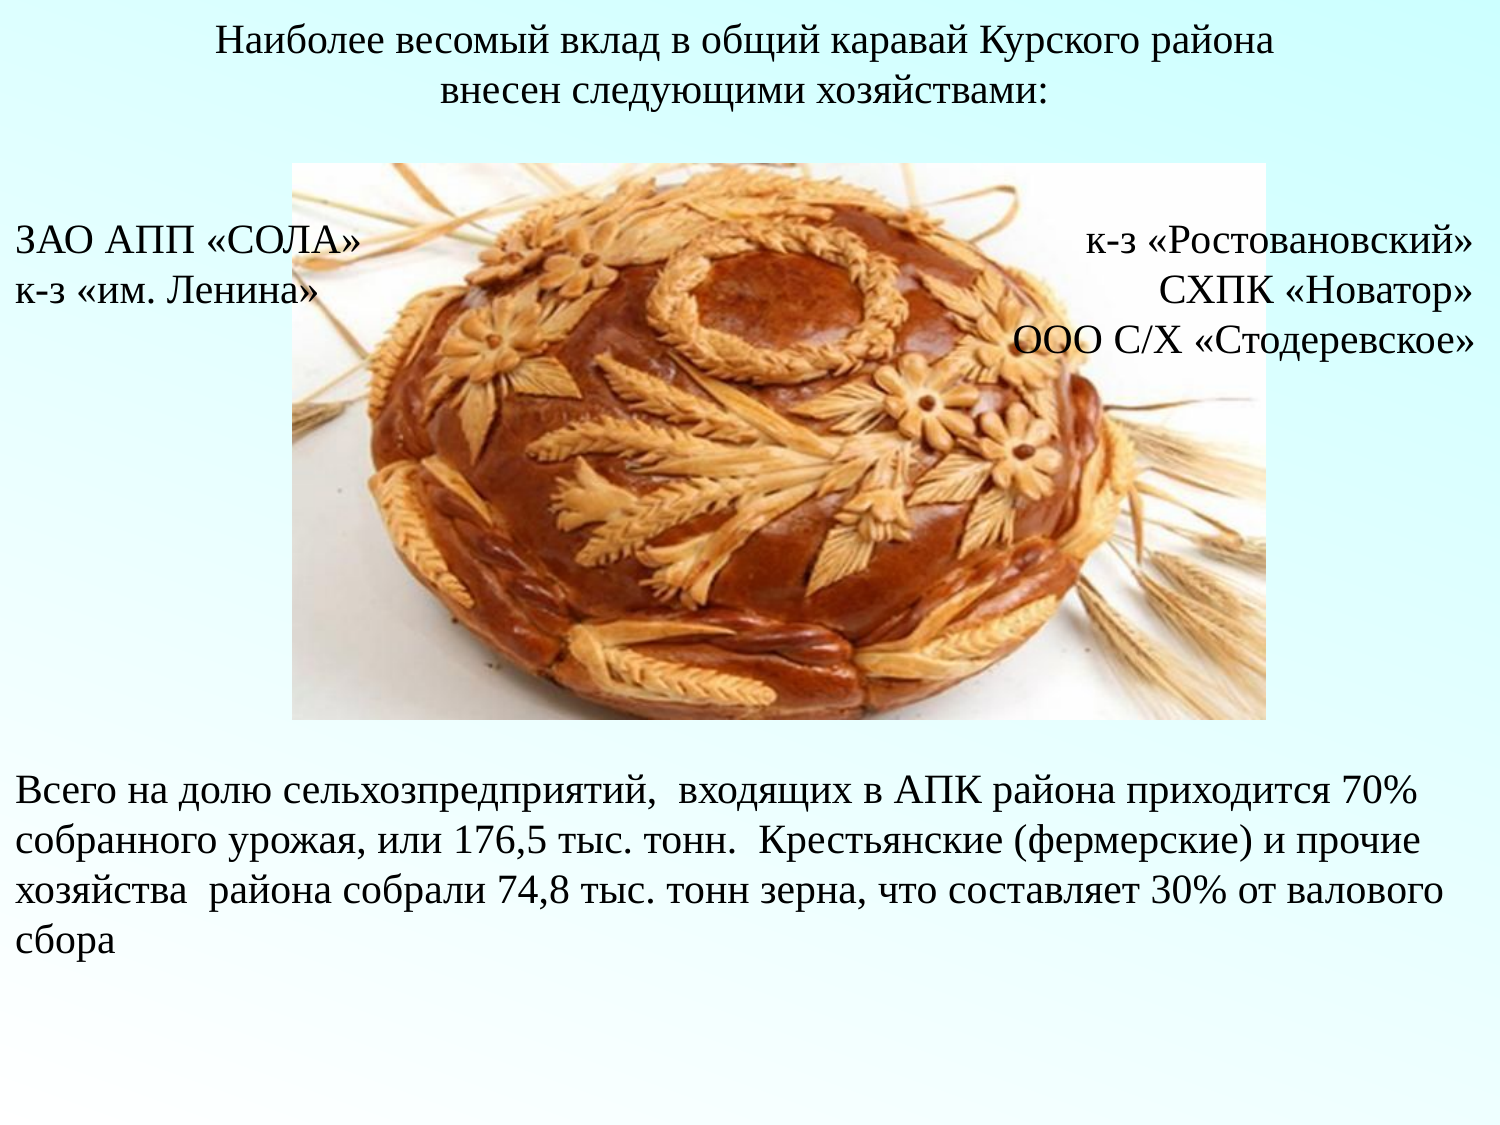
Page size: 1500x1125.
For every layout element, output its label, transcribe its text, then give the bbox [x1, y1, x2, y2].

picture [292, 163, 1266, 721]
text_box Наиболее весомый вклад в общий каравай Курского района внесен следующими хозяйствами: ЗАО АПП «СОЛА» к-з «Ростовановский» к-з «им. Ленина» СХПК «Новатор» ООО С/Х «Стодеревское» Всего на долю сельхозпредприятий, входящих в АПК района приходится 70% собранного урожая, или 176,5 тыс. тонн. Крестьянские (фермерские) и прочие хозяйства района собрали 74,8 тыс. тонн зерна, что составляет 30% от валового сбора [0, 4, 1500, 970]
